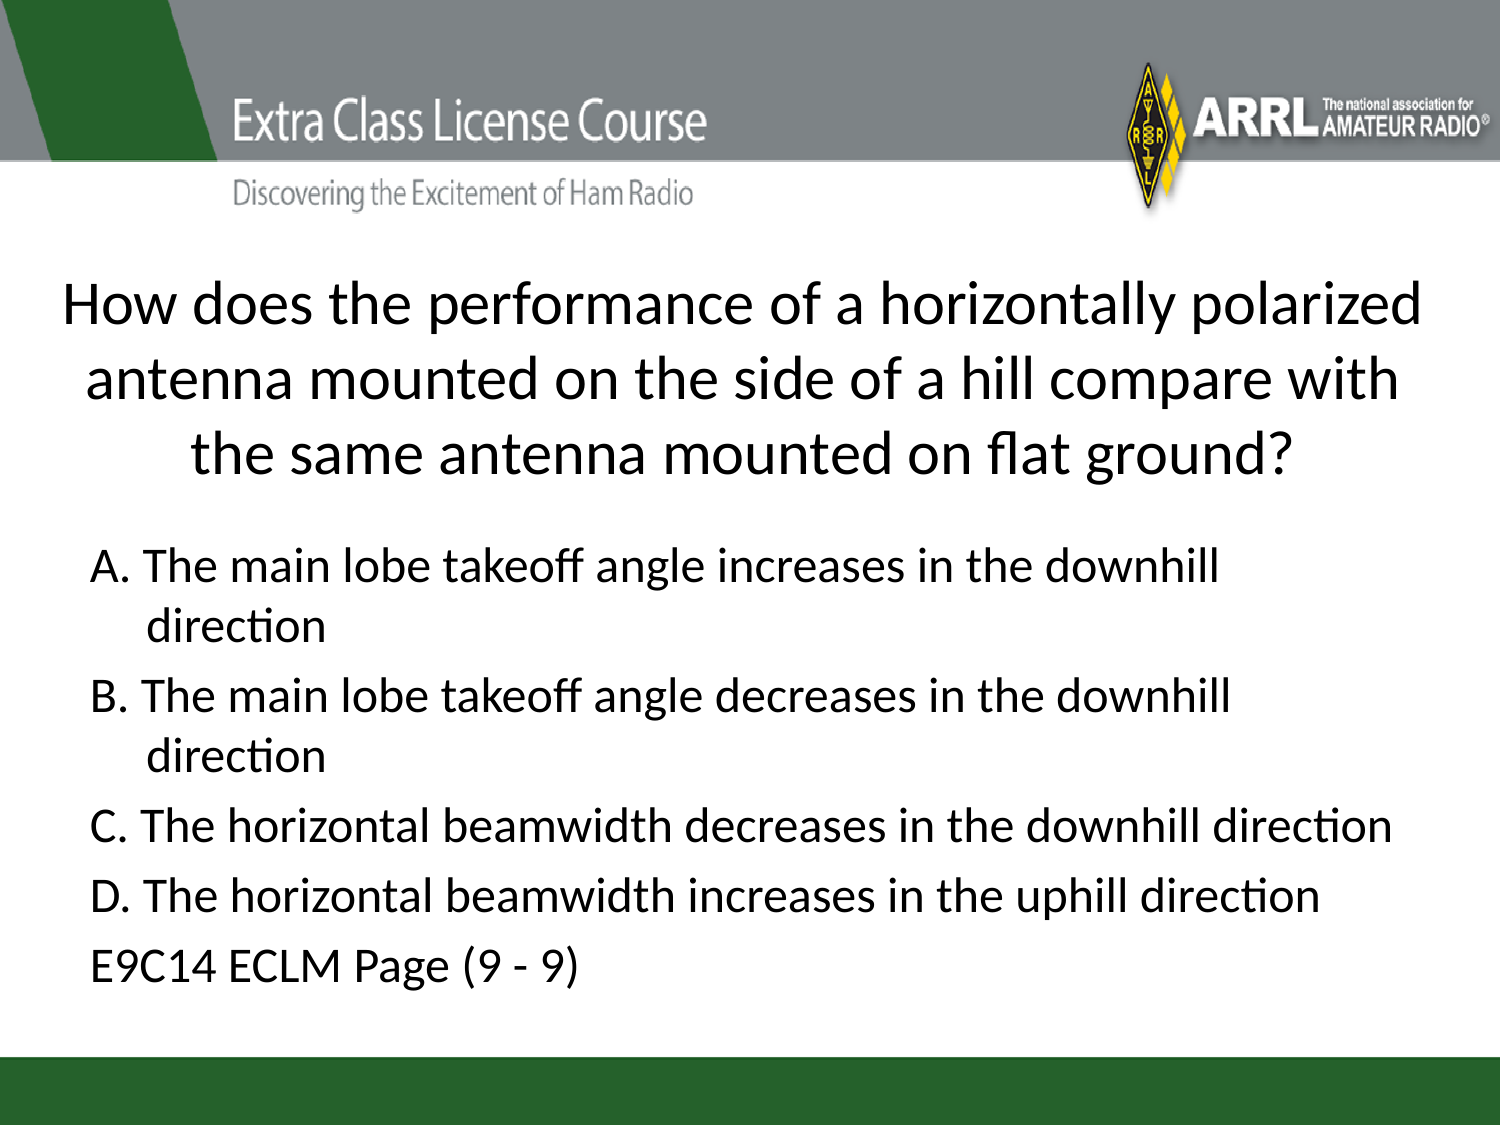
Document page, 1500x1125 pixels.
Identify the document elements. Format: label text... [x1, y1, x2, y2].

picture [0, 0, 1500, 1125]
list A. The main lobe takeoff angle increases in the downhill direction B. The main lobe takeoff angle decreases in the downhill direction C. The horizontal beamwidth decreases in the downhill direction D. The horizontal beamwidth increases in the uphill direction E9C14 ECLM Page (9 - 9) [75, 525, 1425, 1020]
title How does the performance of a horizontally polarized antenna mounted on the side of a hill compare with the same antenna mounted on flat ground? [37, 254, 1450, 435]
